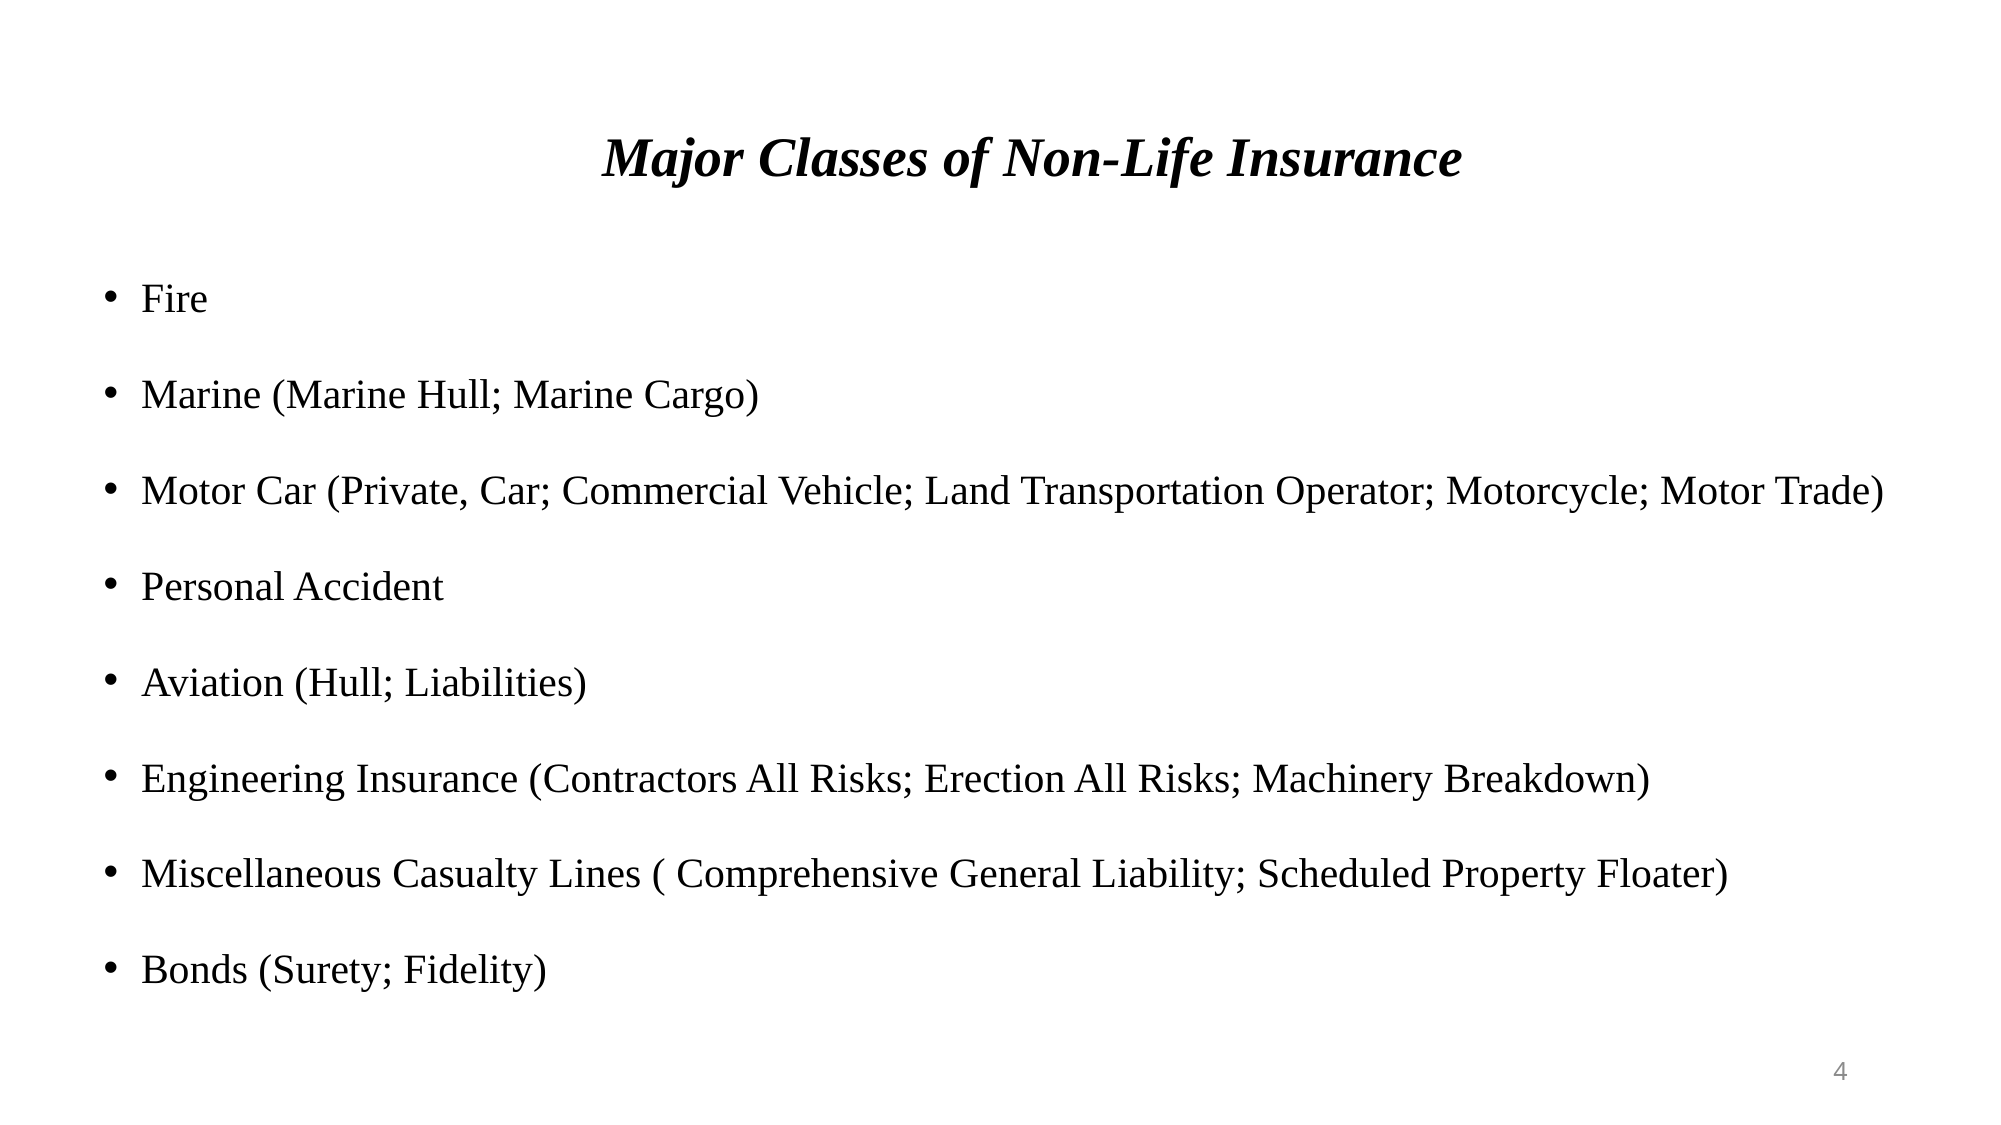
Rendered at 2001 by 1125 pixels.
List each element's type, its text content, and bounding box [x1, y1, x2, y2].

title Major Classes of Non-Life Insurance [133, 120, 1934, 196]
list Fire Marine (Marine Hull; Marine Cargo) Motor Car (Private, Car; Commercial Vehicle; Land Transportation Operator; Motorcycle; Motor Trade) Personal Accident Aviation (Hull; Liabilities) Engineering Insurance (Contractors All Risks; Erection All Risks; Machinery Breakdown) Miscellaneous Casualty Lines ( Comprehensive General Liability; Scheduled Property Floater) Bonds (Surety; Fidelity) [88, 238, 1912, 920]
slide_number 4 [1412, 1042, 1863, 1103]
